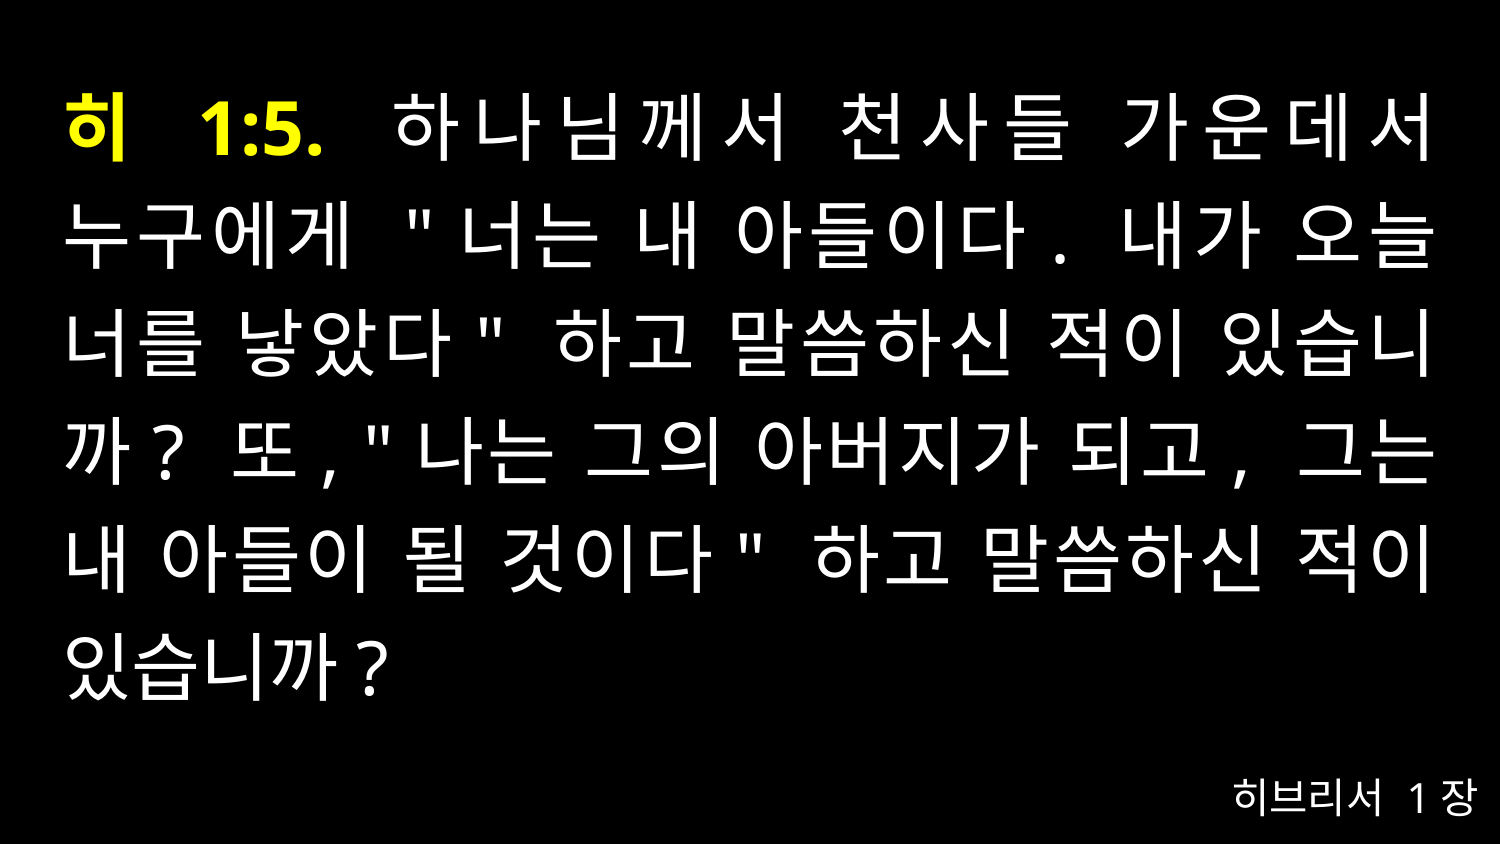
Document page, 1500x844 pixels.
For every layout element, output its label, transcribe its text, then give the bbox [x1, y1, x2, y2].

title 히 1:5. 하나님께서 천사들 가운데서 누구에게 "너는 내 아들이다. 내가 오늘 너를 낳았다" 하고 말씀하신 적이 있습니까? 또, "나는 그의 아버지가 되고, 그는 내 아들이 될 것이다" 하고 말씀하신 적이 있습니까? [0, 0, 1500, 844]
subtitle 히브리서 1장 [916, 770, 1500, 844]
